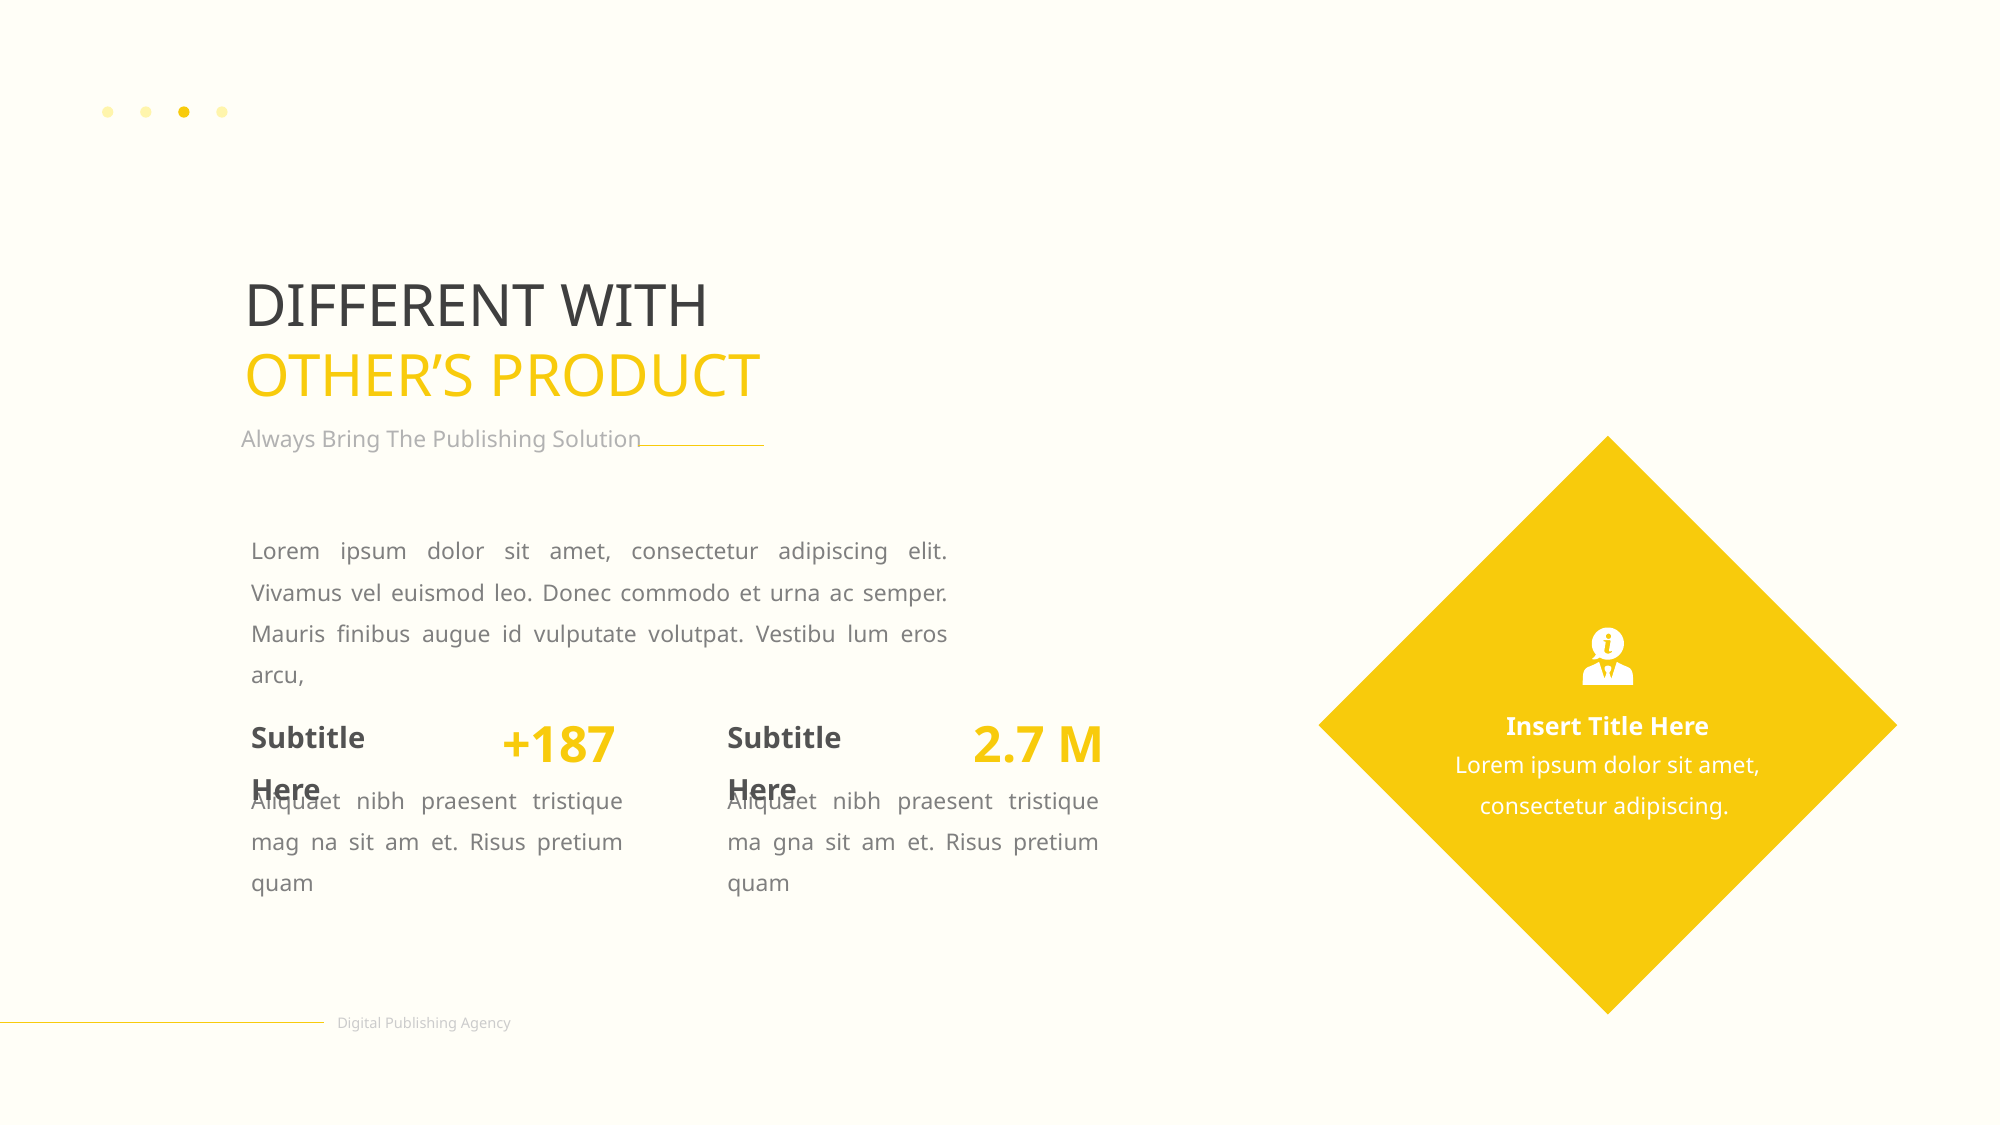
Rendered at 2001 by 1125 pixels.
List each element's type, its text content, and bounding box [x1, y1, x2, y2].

text_box [100, 105, 115, 119]
text_box Lorem ipsum dolor sit amet, consectetur adipiscing. [1411, 748, 1804, 827]
text_box Digital Publishing Agency [322, 1006, 526, 1039]
text_box [1317, 690, 1411, 820]
text_box DIFFERENT WITH OTHER’S PRODUCT [229, 260, 928, 416]
text_box Subtitle Here [712, 694, 927, 814]
text_box Always Bring The Publishing Solution [226, 417, 658, 460]
picture [999, 0, 1898, 690]
text_box 2.7 M [958, 675, 1156, 780]
text_box Aliquaet nibh praesent tristique mag na sit am et. Risus pretium quam [236, 765, 638, 904]
text_box Insert Title Here [1411, 688, 1804, 748]
text_box +187 [487, 675, 685, 780]
text_box Aliquaet nibh praesent tristique ma gna sit am et. Risus pretium quam [712, 765, 1115, 904]
text_box Lorem ipsum dolor sit amet, consectetur adipiscing elit. Vivamus vel euismod leo. Donec commodo et urna ac semper. Mauris finibus augue id vulputate volutpat. Vestibu lum eros arcu, [236, 515, 964, 696]
text_box [215, 105, 229, 119]
text_box [177, 105, 191, 119]
text_box [1418, 827, 1797, 1016]
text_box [1582, 627, 1634, 686]
text_box Subtitle Here [236, 694, 450, 814]
text_box [1579, 434, 1899, 820]
text_box [139, 105, 153, 119]
